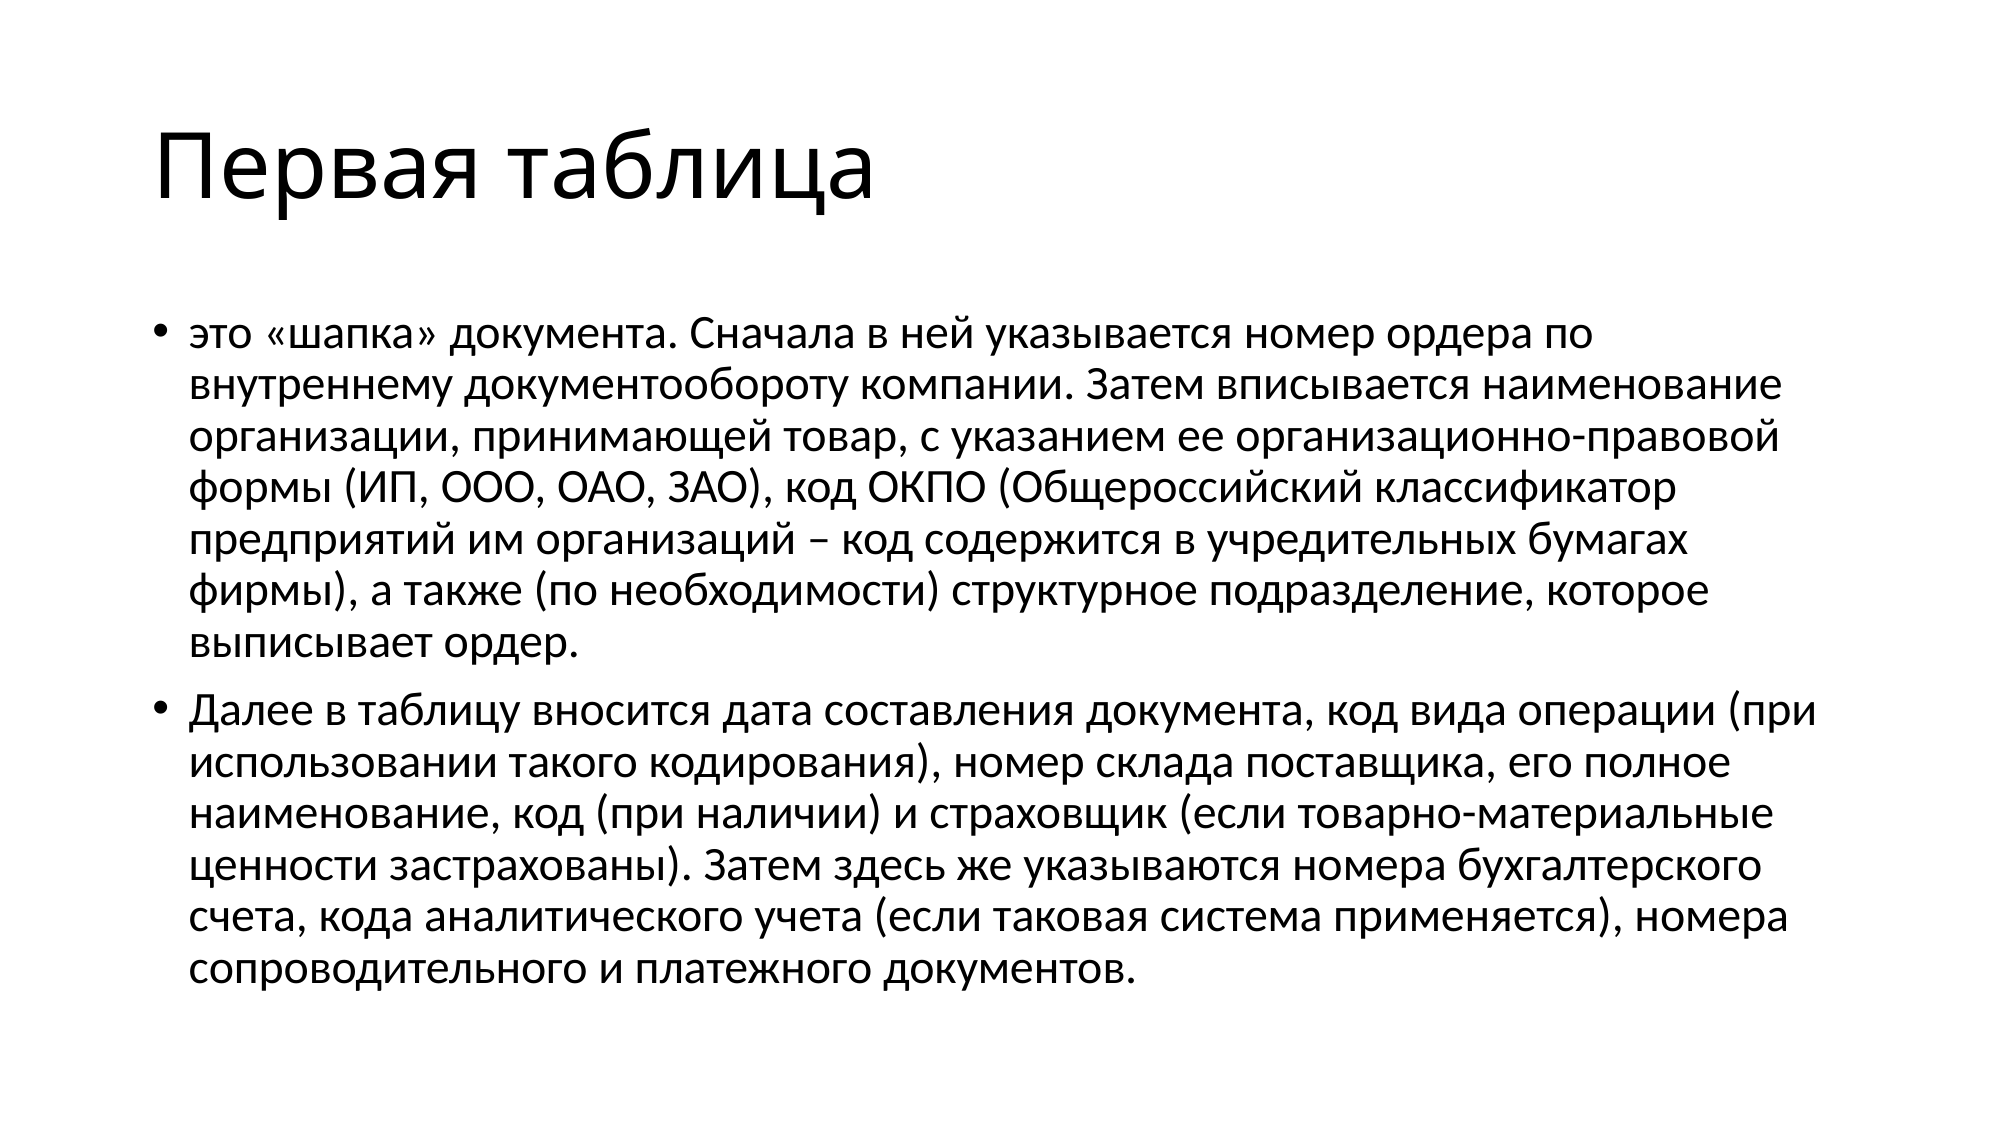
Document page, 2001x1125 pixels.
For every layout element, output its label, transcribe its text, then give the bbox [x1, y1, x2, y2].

list это «шапка» документа. Сначала в ней указывается номер ордера по внутреннему документообороту компании. Затем вписывается наименование организации, принимающей товар, с указанием ее организационно-правовой формы (ИП, ООО, ОАО, ЗАО), код ОКПО (Общероссийский классификатор предприятий им организаций – код содержится в учредительных бумагах фирмы), а также (по необходимости) структурное подразделение, которое выписывает ордер. Далее в таблицу вносится дата составления документа, код вида операции (при использовании такого кодирования), номер склада поставщика, его полное наименование, код (при наличии) и страховщик (если товарно-материальные ценности застрахованы). Затем здесь же указываются номера бухгалтерского счета, кода аналитического учета (если таковая система применяется), номера сопроводительного и платежного документов. [137, 299, 1863, 1014]
title Первая таблица [137, 59, 1863, 278]
